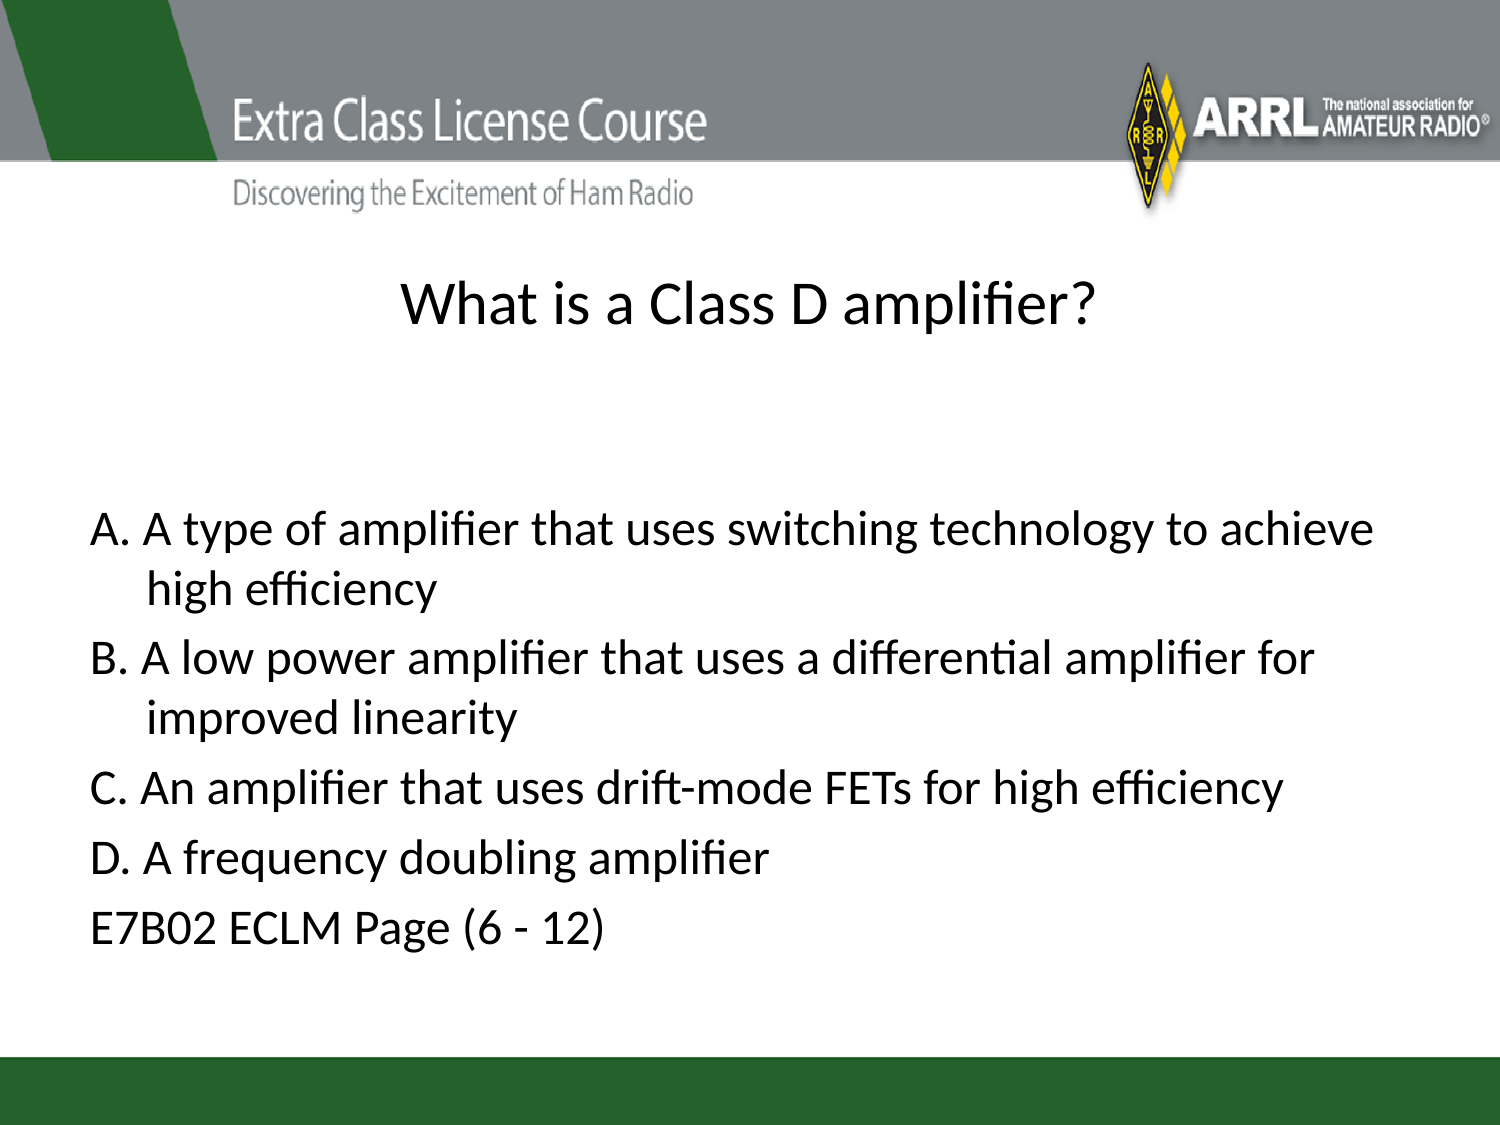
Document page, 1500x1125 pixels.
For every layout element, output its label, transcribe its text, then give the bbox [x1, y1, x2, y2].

list A. A type of amplifier that uses switching technology to achieve high efficiency B. A low power amplifier that uses a differential amplifier for improved linearity C. An amplifier that uses drift-mode FETs for high efficiency D. A frequency doubling amplifier E7B02 ECLM Page (6 - 12) [75, 487, 1425, 1005]
picture [0, 0, 1500, 1125]
title What is a Class D amplifier? [75, 254, 1425, 435]
